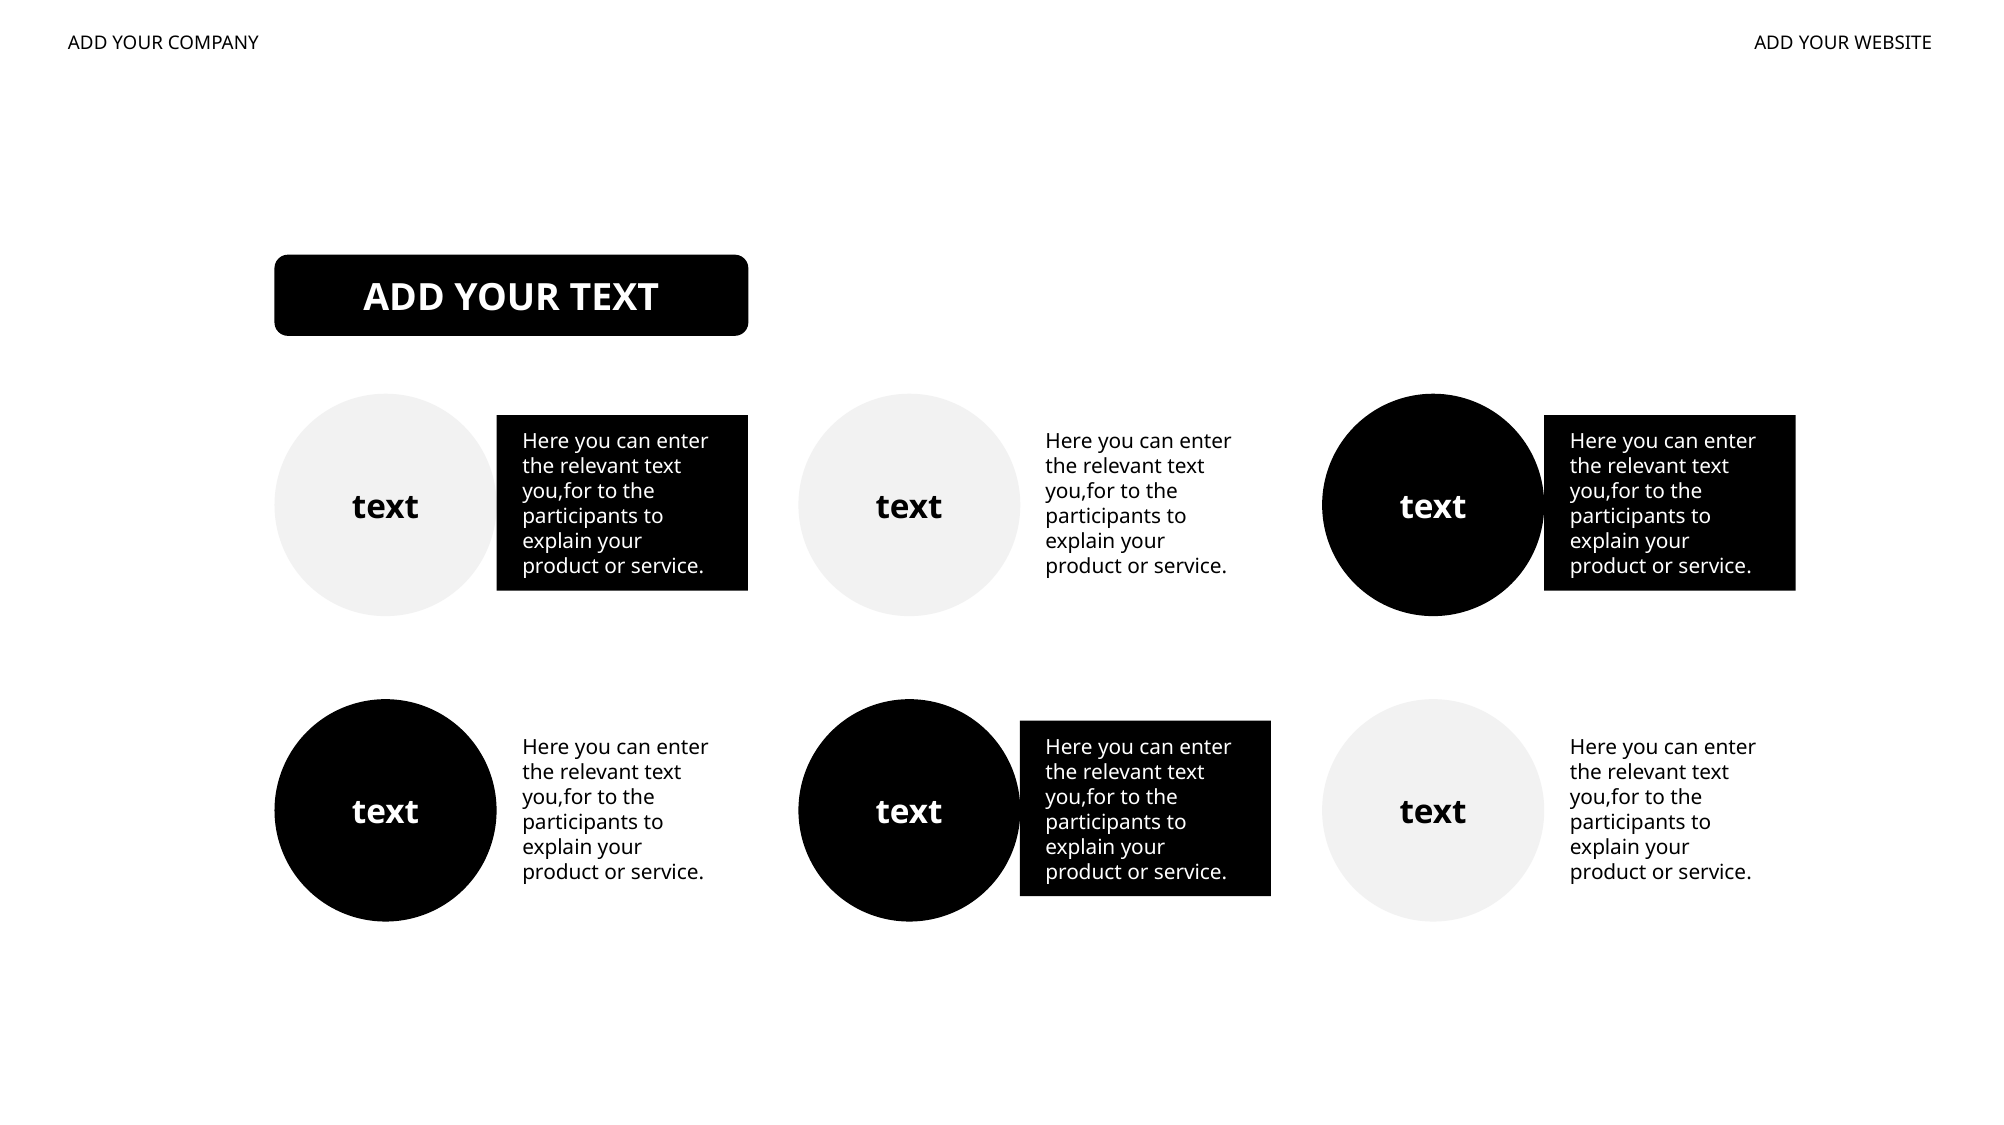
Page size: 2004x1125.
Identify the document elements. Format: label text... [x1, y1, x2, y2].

text_box Here you can enter the relevant text you,for to the participants to explain your product or service. [1019, 720, 1271, 897]
text_box ADD YOUR WEBSITE [1714, 26, 1973, 58]
text_box text [798, 393, 1019, 617]
text_box text [798, 699, 1019, 922]
text_box text [1322, 393, 1544, 617]
text_box text [274, 393, 496, 617]
text_box Here you can enter the relevant text you,for to the participants to explain your product or service. [496, 415, 748, 591]
text_box Here you can enter the relevant text you,for to the participants to explain your product or service. [496, 720, 748, 897]
text_box ADD YOUR COMPANY [34, 26, 293, 58]
text_box Here you can enter the relevant text you,for to the participants to explain your product or service. [1544, 720, 1796, 897]
text_box text [1322, 699, 1544, 922]
text_box text [274, 699, 496, 922]
text_box Here you can enter the relevant text you,for to the participants to explain your product or service. [1544, 415, 1796, 591]
text_box Here you can enter the relevant text you,for to the participants to explain your product or service. [1019, 415, 1271, 591]
text_box ADD YOUR TEXT [274, 254, 749, 336]
